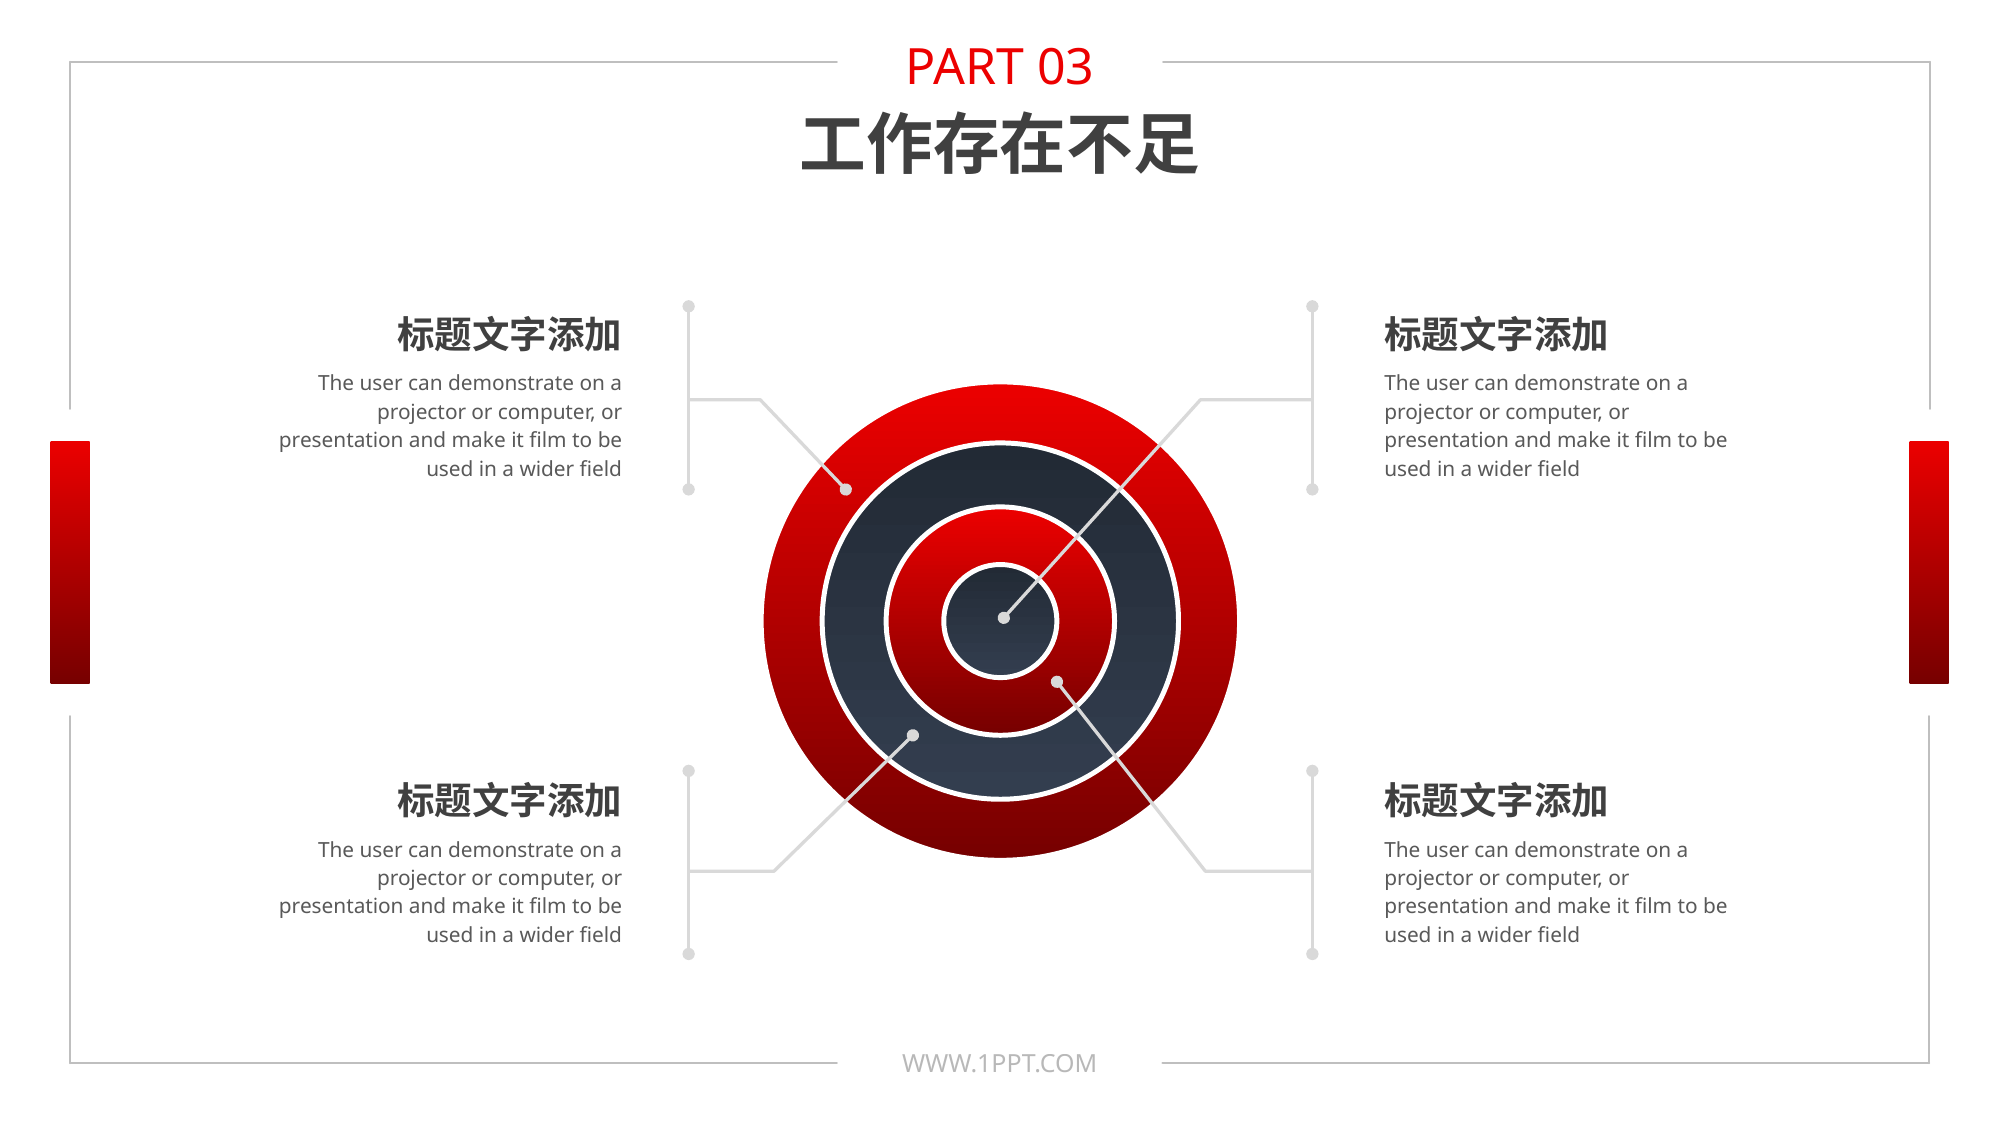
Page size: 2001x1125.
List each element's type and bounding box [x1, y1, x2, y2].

text_box [1369, 769, 1756, 956]
text_box [251, 769, 637, 956]
text_box [782, 26, 1217, 191]
text_box [688, 306, 1313, 955]
text_box [251, 303, 637, 490]
text_box [1369, 303, 1756, 490]
